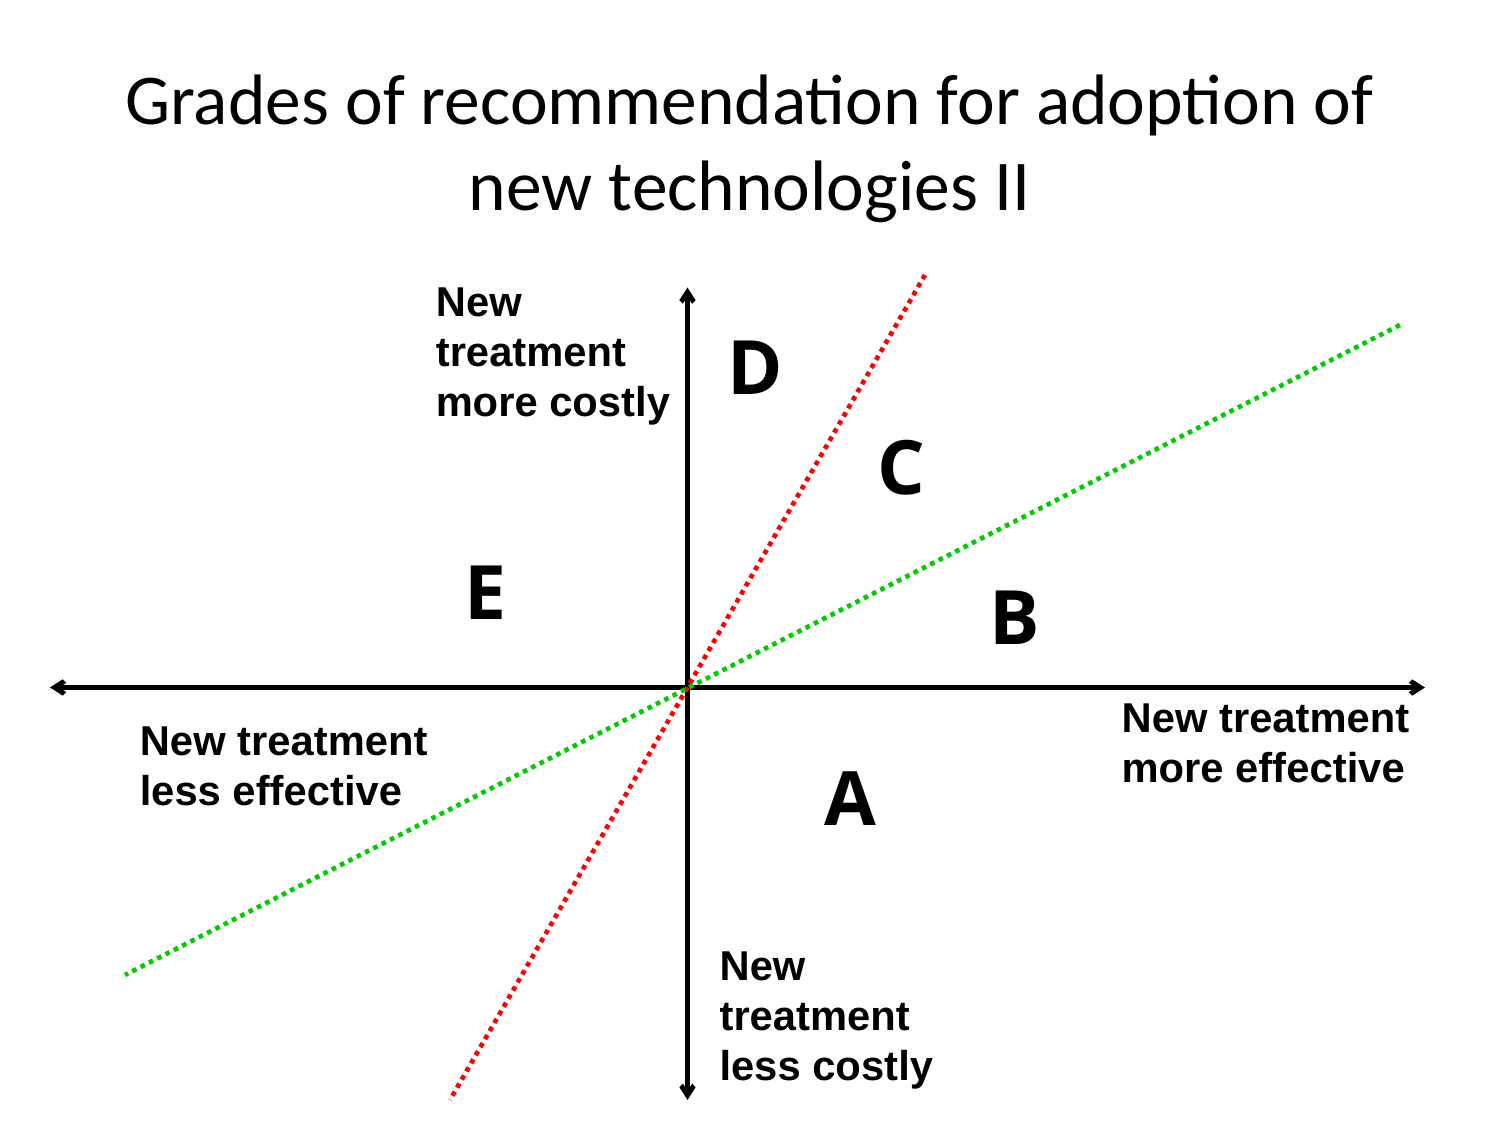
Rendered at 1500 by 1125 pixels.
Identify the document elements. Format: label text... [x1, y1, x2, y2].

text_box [49, 266, 1451, 1101]
title Grades of recommendation for adoption of new technologies II [75, 45, 1425, 233]
